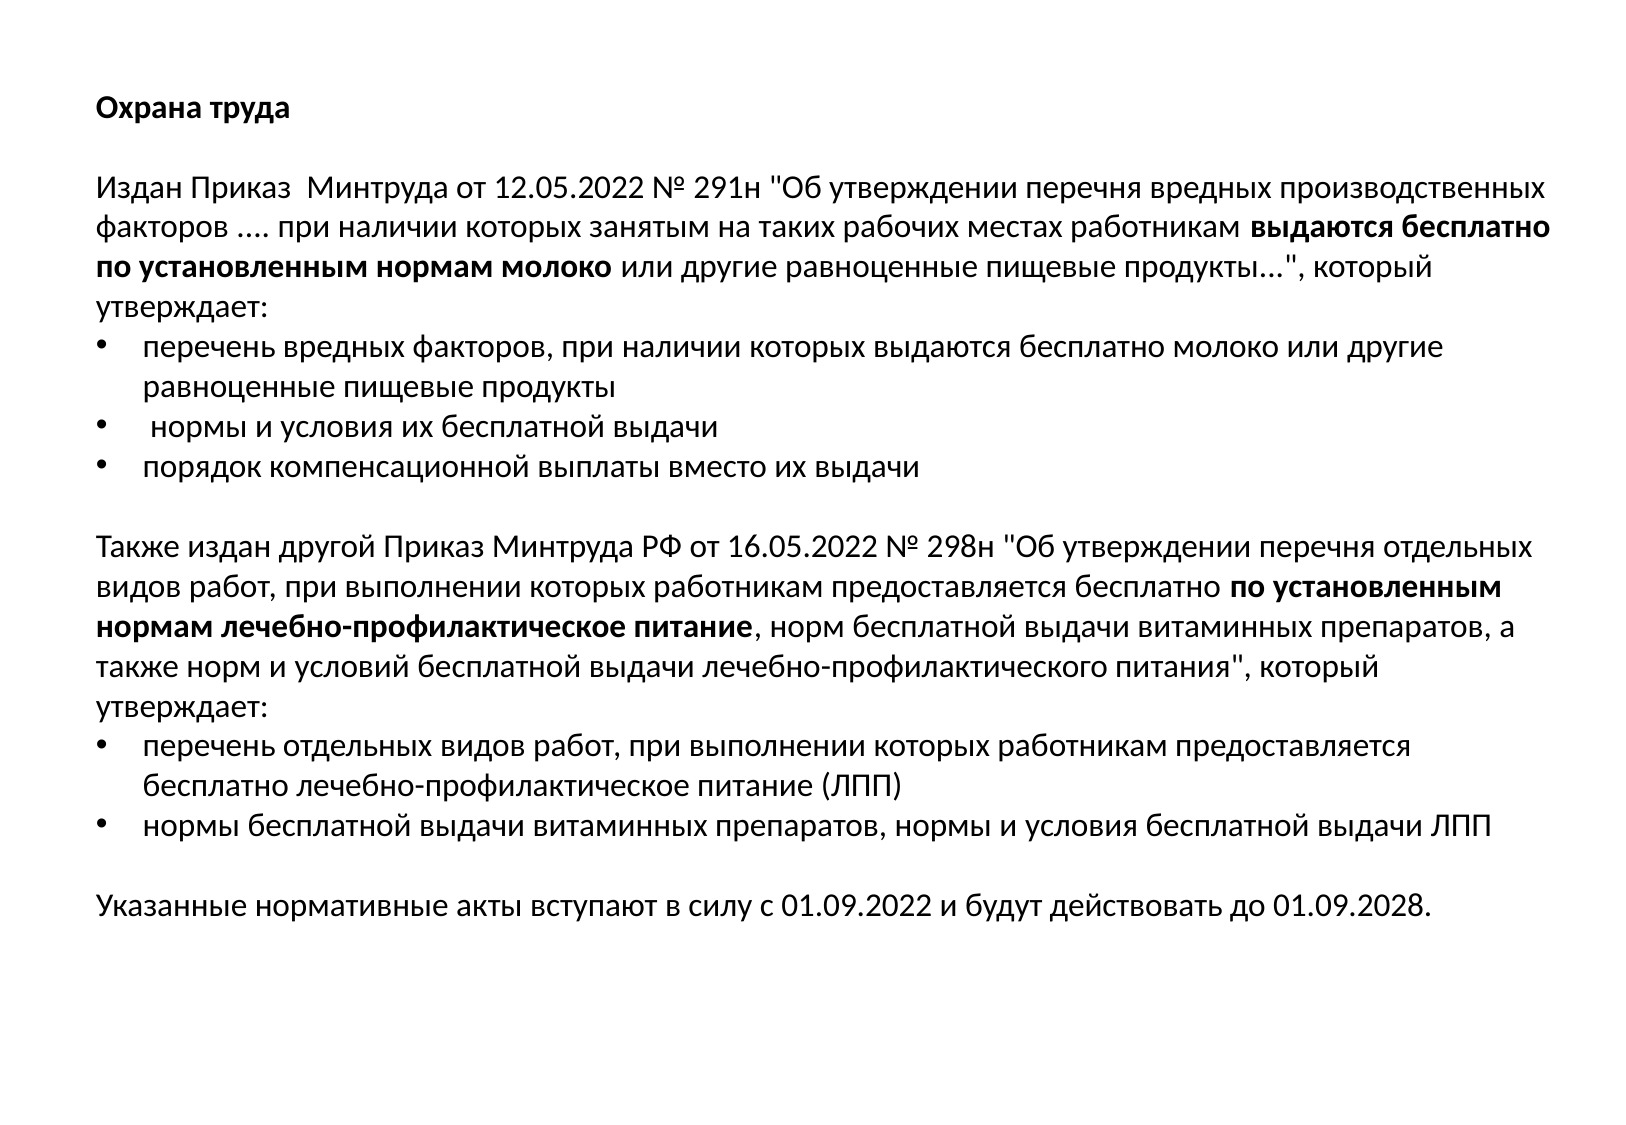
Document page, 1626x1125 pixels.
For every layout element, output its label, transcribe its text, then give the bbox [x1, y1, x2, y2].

text_box Охрана труда Издан Приказ Минтруда от 12.05.2022 № 291н "Об утверждении перечня вредных производственных факторов .... при наличии которых занятым на таких рабочих местах работникам выдаются бесплатно по установленным нормам молоко или другие равноценные пищевые продукты...", который утверждает: перечень вредных факторов, при наличии которых выдаются бесплатно молоко или другие равноценные пищевые продукты нормы и условия их бесплатной выдачи порядок компенсационной выплаты вместо их выдачи Также издан другой Приказ Минтруда РФ от 16.05.2022 № 298н "Об утверждении перечня отдельных видов работ, при выполнении которых работникам предоставляется бесплатно по установленным нормам лечебно-профилактическое питание, норм бесплатной выдачи витаминных препаратов, а также норм и условий бесплатной выдачи лечебно-профилактического питания", который утверждает: перечень отдельных видов работ, при выполнении которых работникам предоставляется бесплатно лечебно-профилактическое питание (ЛПП) нормы бесплатной выдачи витаминных препаратов, нормы и условия бесплатной выдачи ЛПП Указанные нормативные акты вступают в силу с 01.09.2022 и будут действовать до 01.09.2028. [81, 77, 1569, 931]
